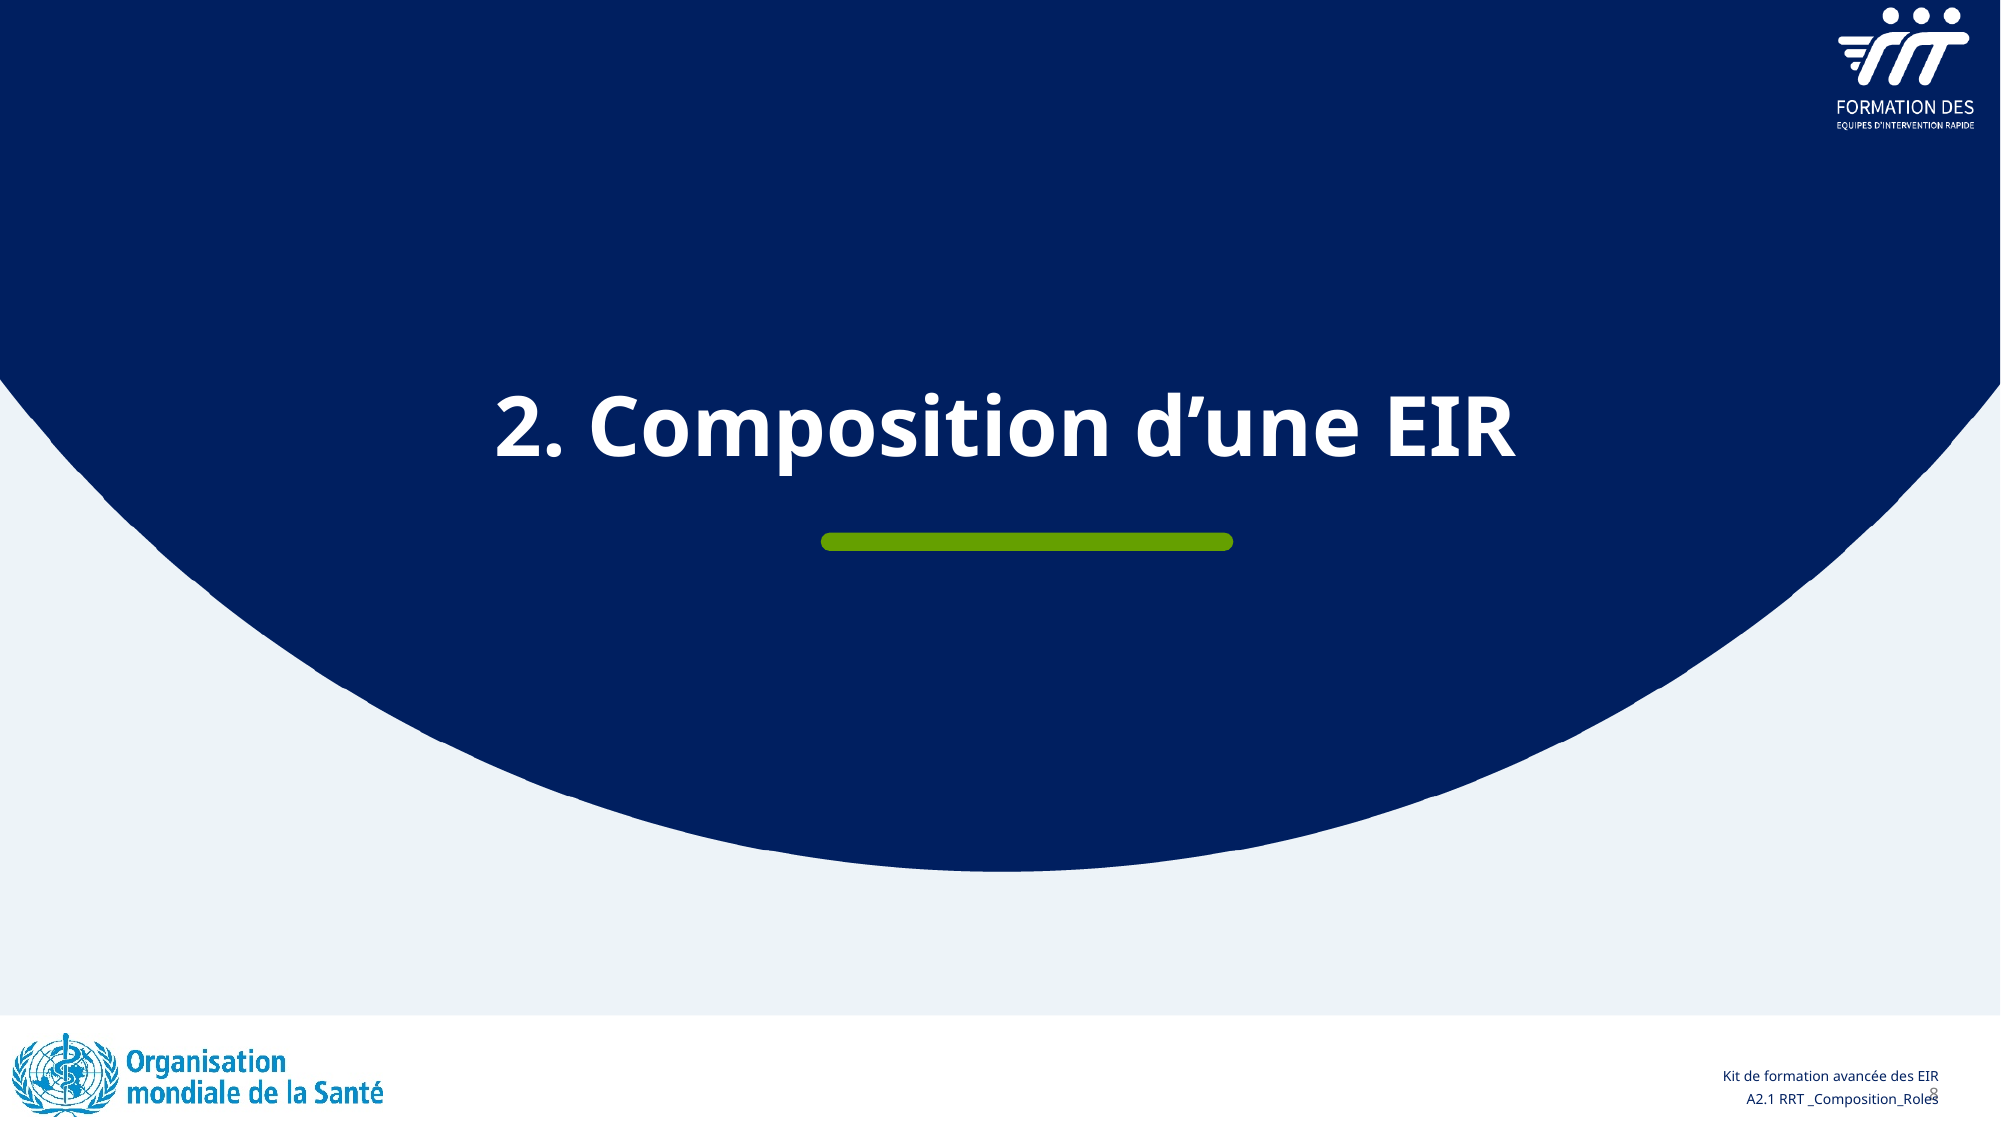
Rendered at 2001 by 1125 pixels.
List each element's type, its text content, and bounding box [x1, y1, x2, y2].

picture [12, 1033, 383, 1117]
picture [0, 0, 2001, 904]
picture [374, 1090, 383, 1100]
list 2. Composition d’une EIR [75, 276, 1937, 584]
